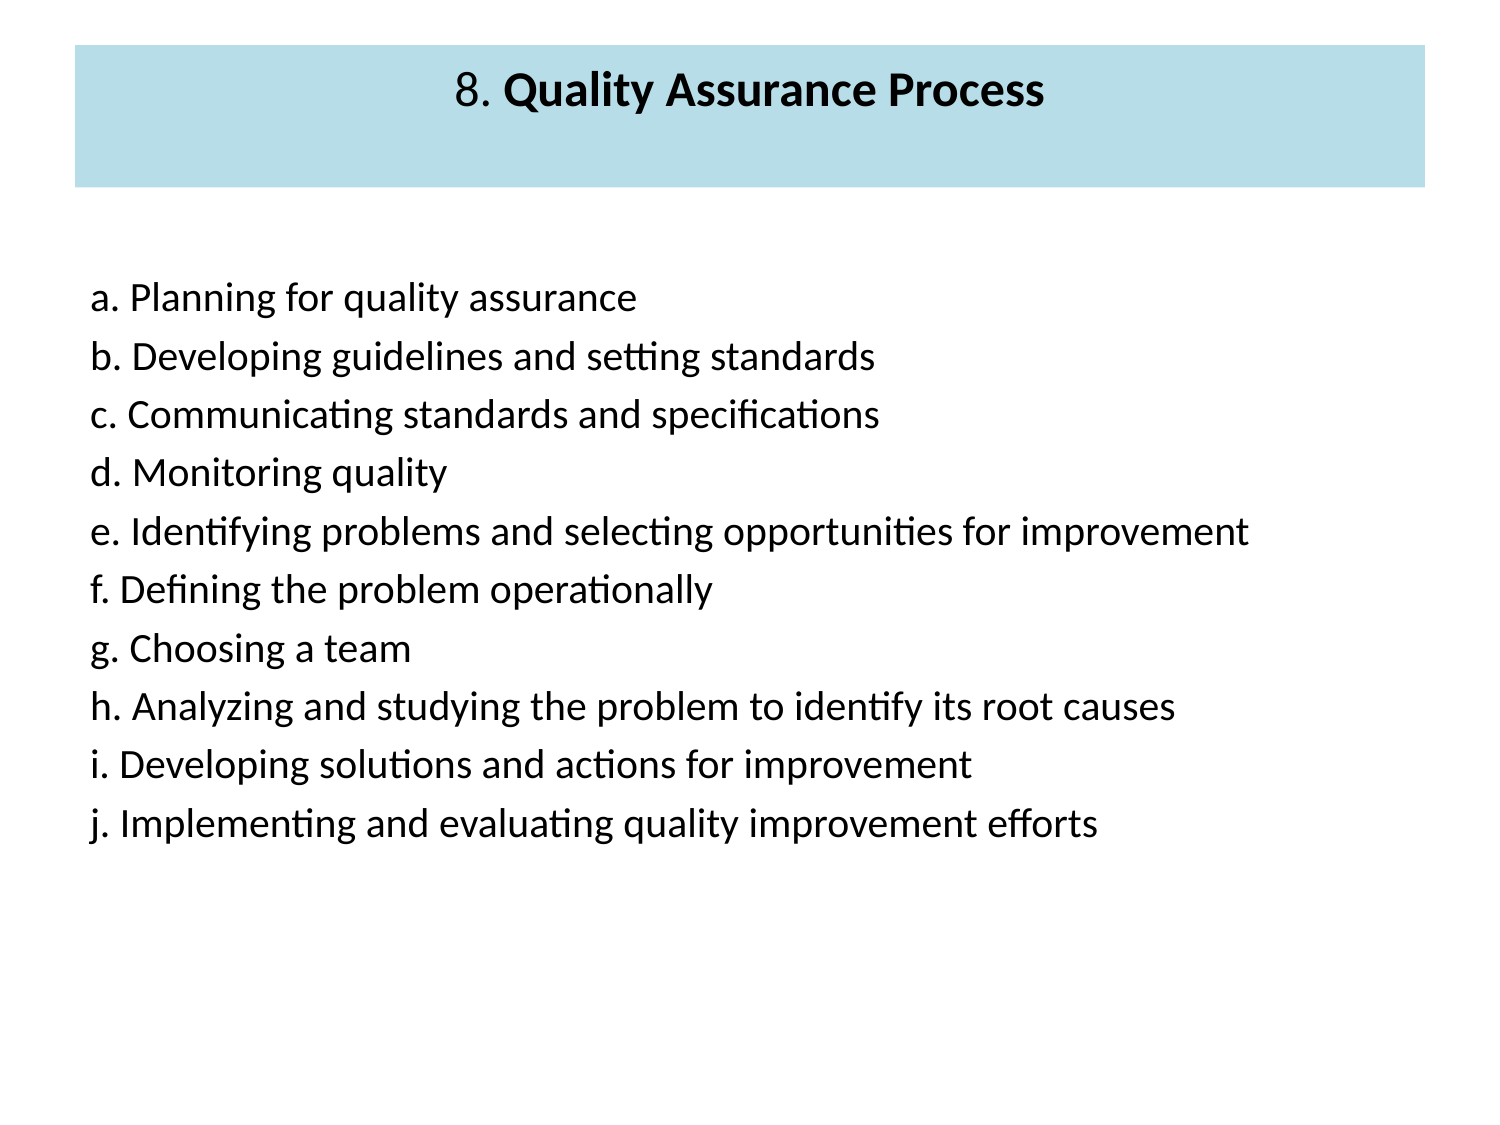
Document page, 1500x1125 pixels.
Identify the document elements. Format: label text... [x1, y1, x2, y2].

list a. Planning for quality assurance b. Developing guidelines and setting standards c. Communicating standards and specifications d. Monitoring quality e. Identifying problems and selecting opportunities for improvement f. Defining the problem operationally g. Choosing a team h. Analyzing and studying the problem to identify its root causes i. Developing solutions and actions for improvement j. Implementing and evaluating quality improvement efforts [75, 262, 1425, 1005]
title 8. Quality Assurance Process [75, 45, 1425, 188]
